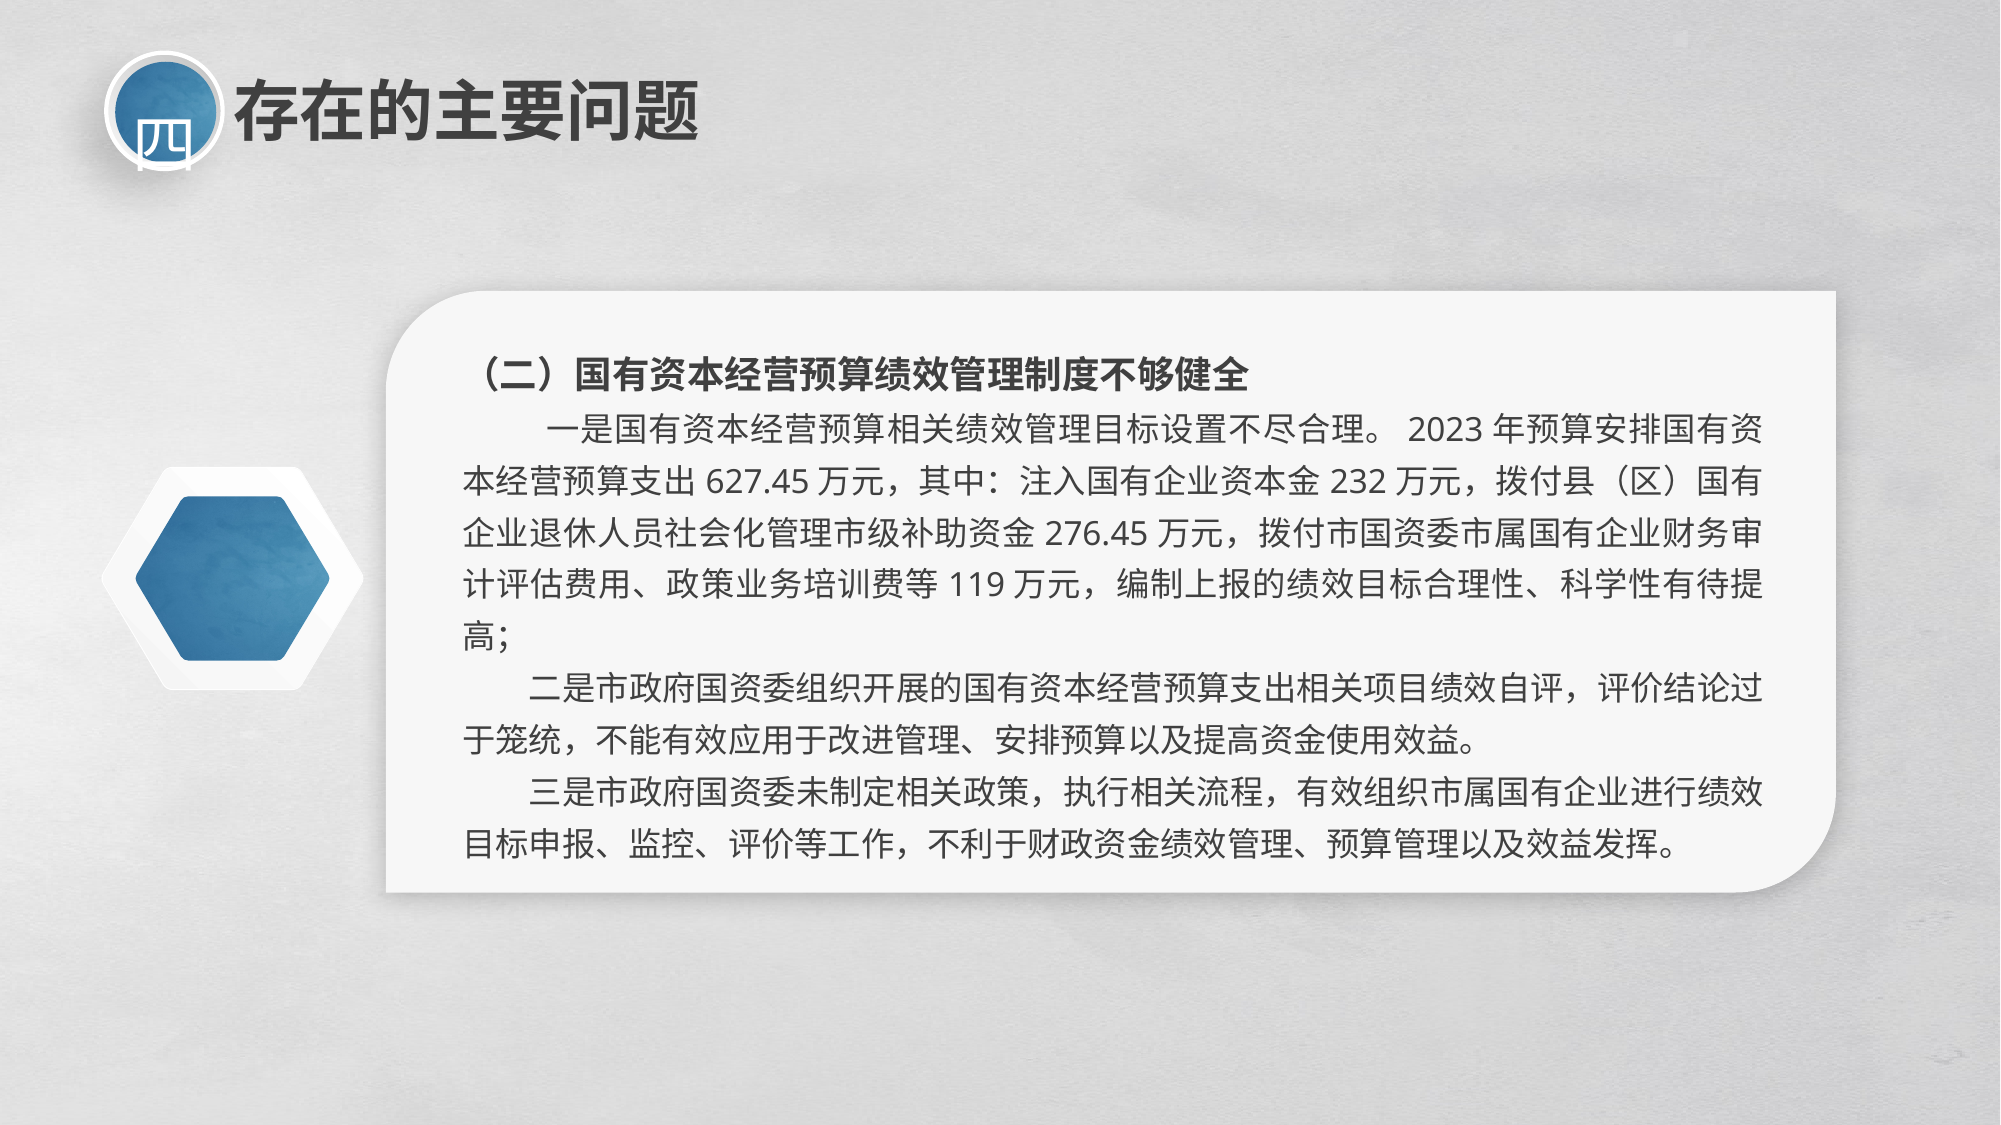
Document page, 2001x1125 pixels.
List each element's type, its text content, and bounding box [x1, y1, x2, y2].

text_box （二）国有资本经营预算绩效管理制度不够健全 一是国有资本经营预算相关绩效管理目标设置不尽合理。2023年预算安排国有资本经营预算支出627.45万元，其中：注入国有企业资本金232万元，拨付县（区）国有企业退休人员社会化管理市级补助资金276.45万元，拨付市国资委市属国有企业财务审计评估费用、政策业务培训费等119万元，编制上报的绩效目标合理性、科学性有待提高； 二是市政府国资委组织开展的国有资本经营预算支出相关项目绩效自评，评价结论过于笼统，不能有效应用于改进管理、安排预算以及提高资金使用效益。 三是市政府国资委未制定相关政策，执行相关流程，有效组织市属国有企业进行绩效目标申报、监控、评价等工作，不利于财政资金绩效管理、预算管理以及效益发挥。 [439, 326, 1787, 890]
text_box 存在的主要问题 [227, 61, 716, 157]
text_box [105, 30, 223, 178]
text_box [383, 288, 1839, 895]
picture [0, 0, 2001, 1125]
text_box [100, 466, 365, 691]
